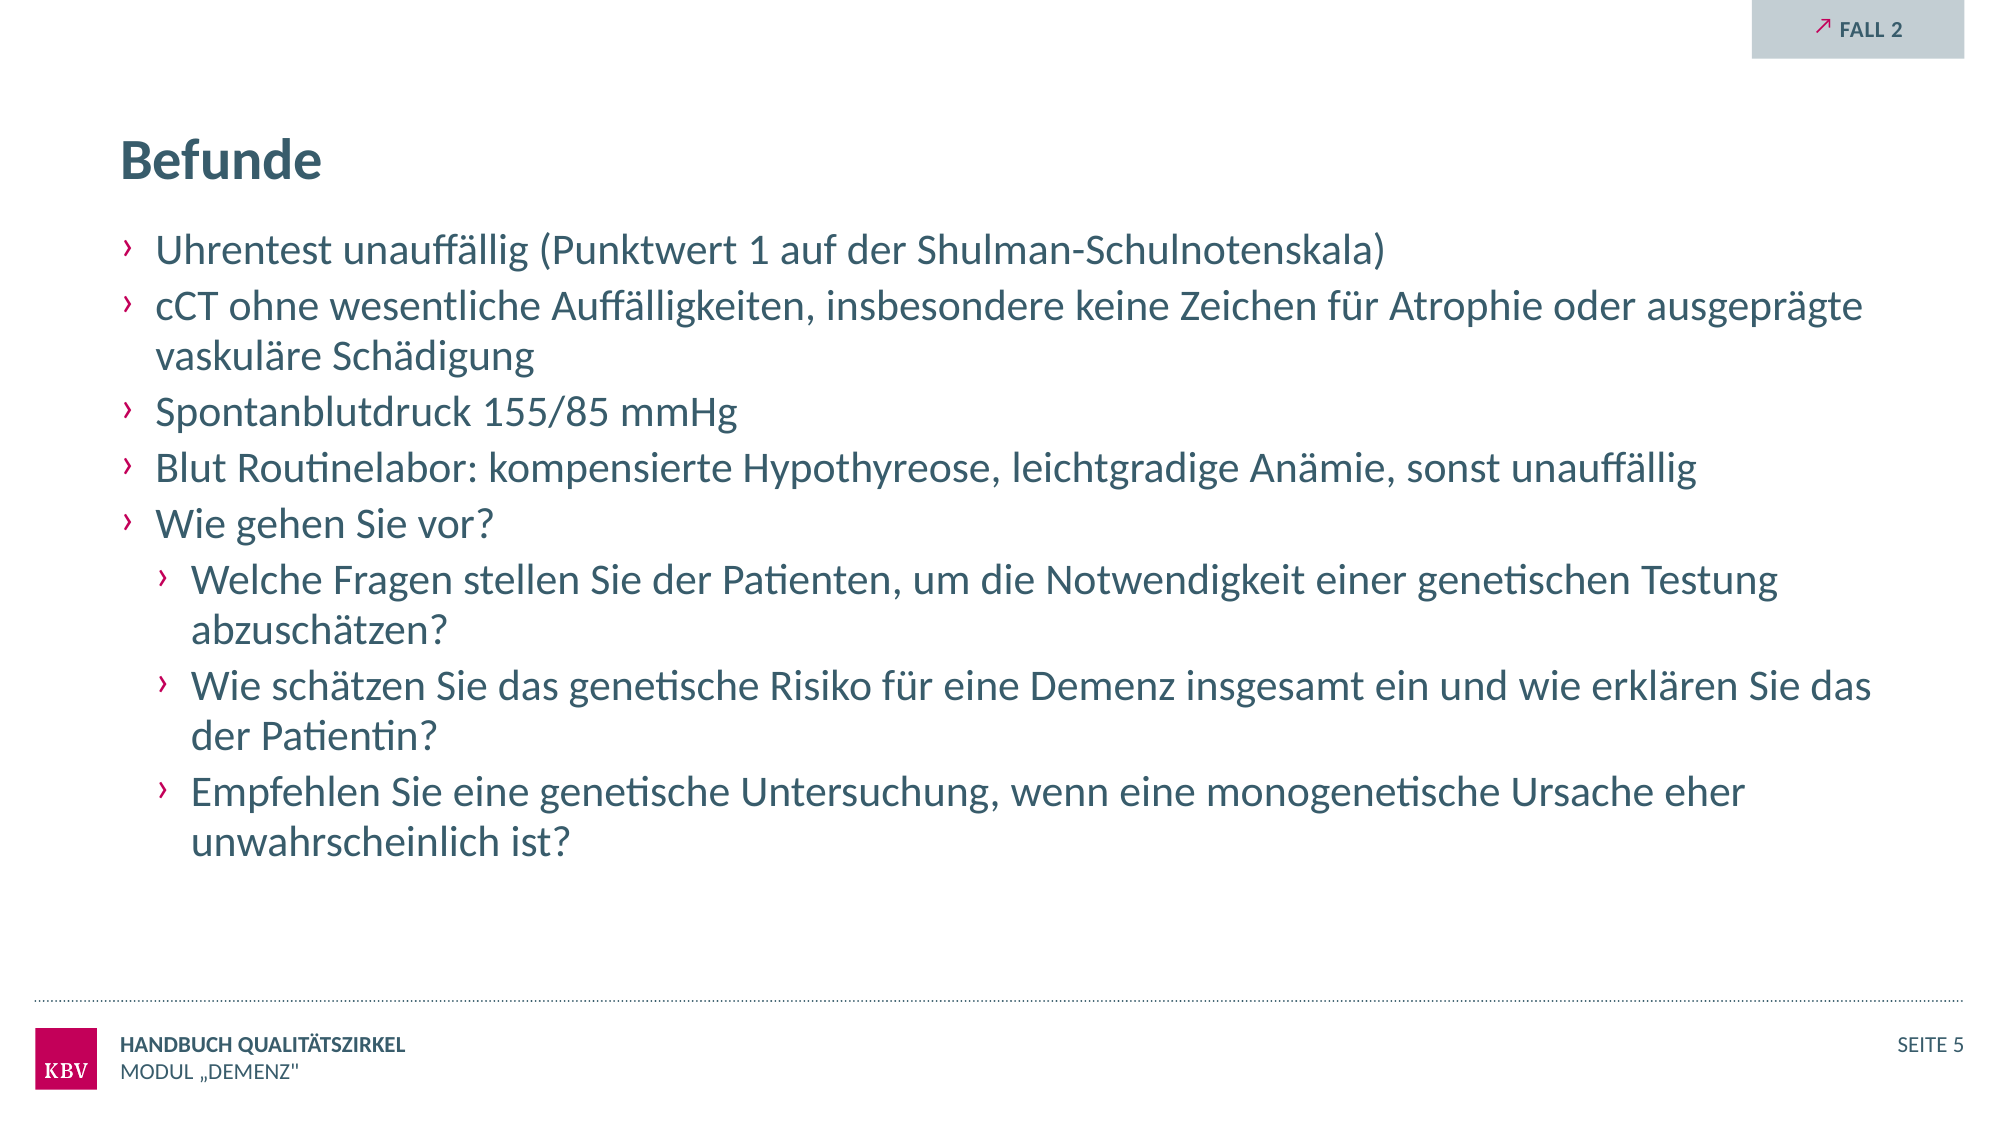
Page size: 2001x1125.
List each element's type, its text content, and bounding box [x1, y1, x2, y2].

slide_number Modul „Demenz" [120, 1057, 1668, 1084]
list Fall 2 [1751, 0, 1965, 59]
list Uhrentest unauffällig (Punktwert 1 auf der Shulman-Schulnotenskala) cCT ohne wesentliche Auffälligkeiten, insbesondere keine Zeichen für Atrophie oder ausgeprägte vaskuläre Schädigung Spontanblutdruck 155/85 mmHg Blut Routinelabor: kompensierte Hypothyreose, leichtgradige Anämie, sonst unauffällig Wie gehen Sie vor? Welche Fragen stellen Sie der Patienten, um die Notwendigkeit einer genetischen Testung abzuschätzen? Wie schätzen Sie das genetische Risiko für eine Demenz insgesamt ein und wie erklären Sie das der Patientin? Empfehlen Sie eine genetische Untersuchung, wenn eine monogenetische Ursache eher unwahrscheinlich ist? [120, 224, 1880, 932]
slide_number Seite 5 [1787, 1030, 1965, 1057]
title Befunde [120, 129, 1880, 201]
footer Handbuch Qualitätszirkel [120, 1030, 1668, 1057]
